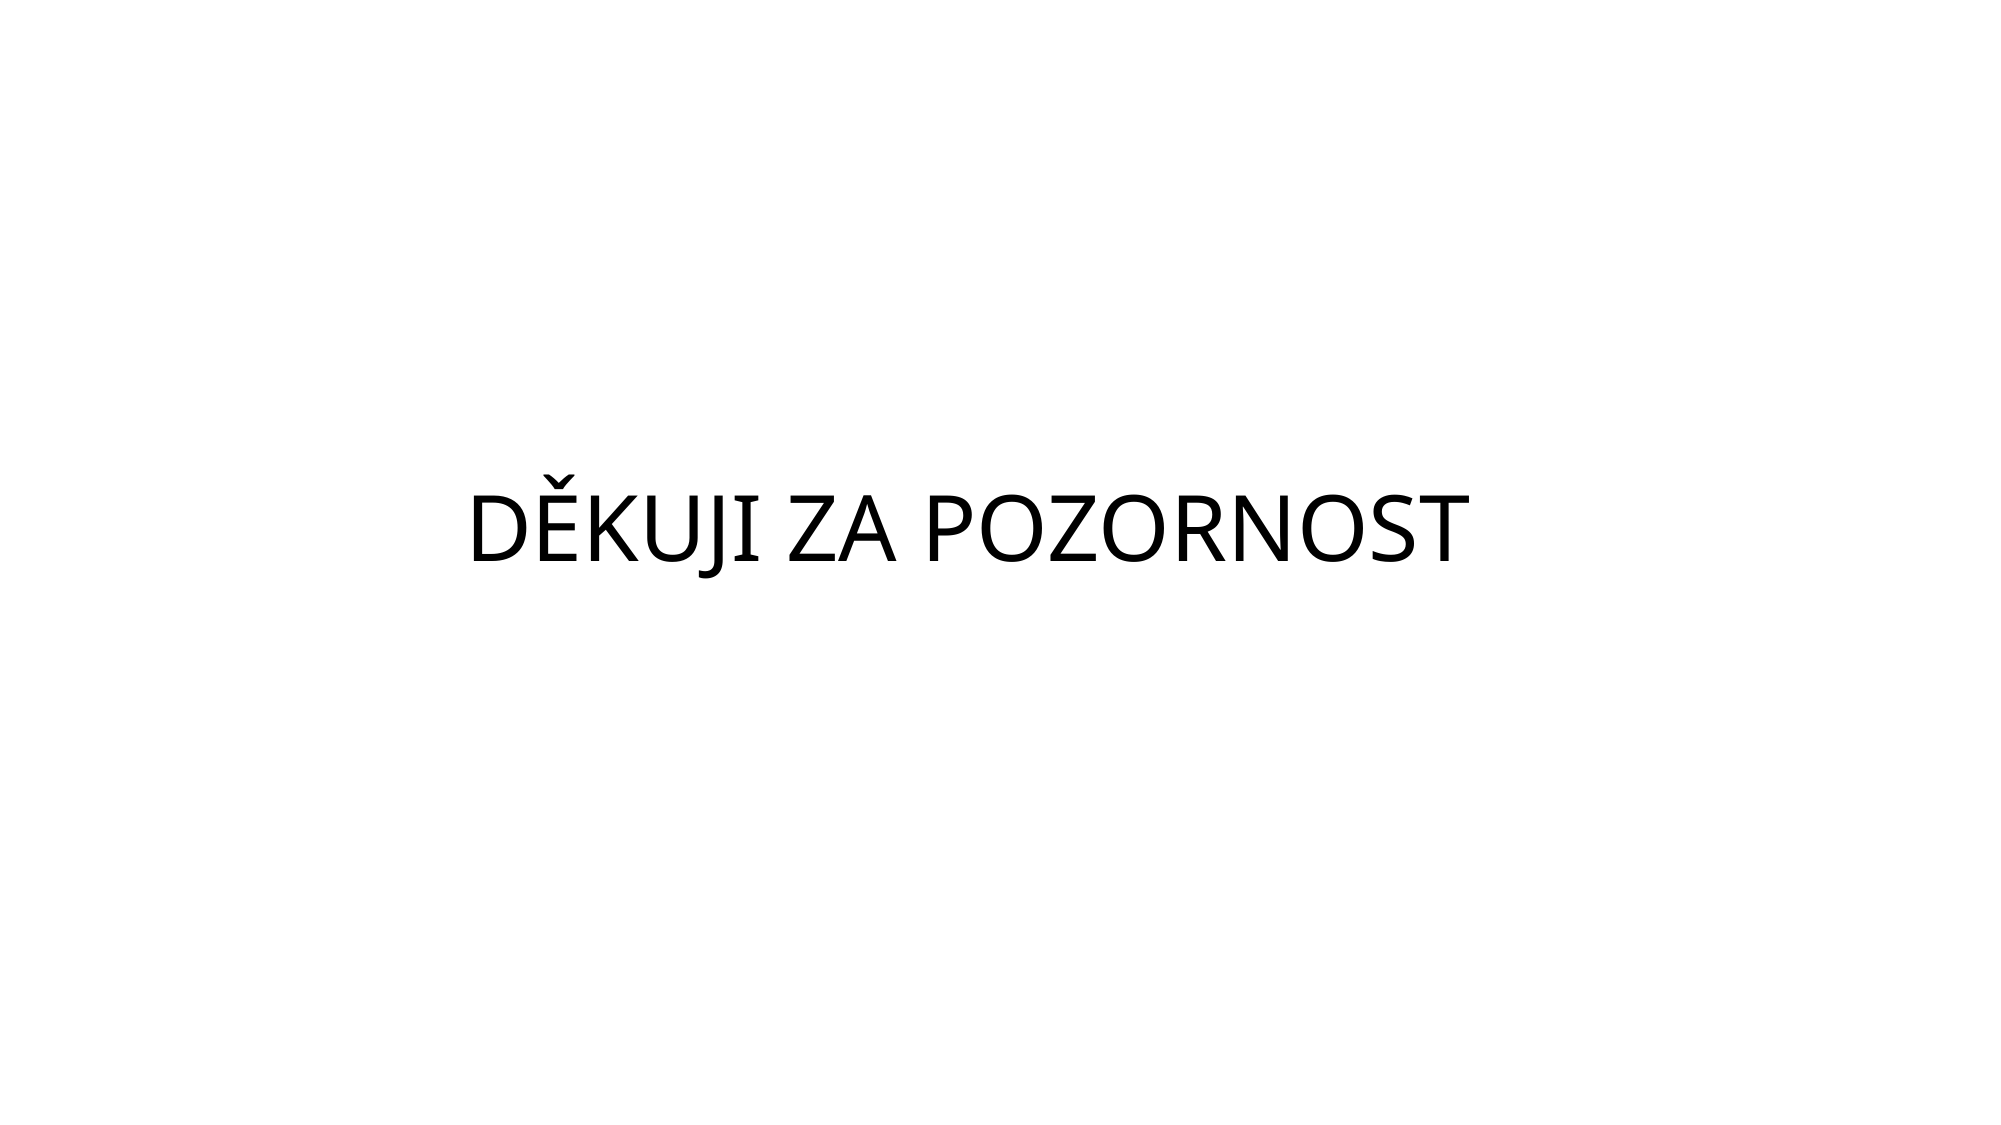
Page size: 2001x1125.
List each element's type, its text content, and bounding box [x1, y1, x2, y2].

title DĚKUJI ZA POZORNOST [450, 423, 2000, 641]
